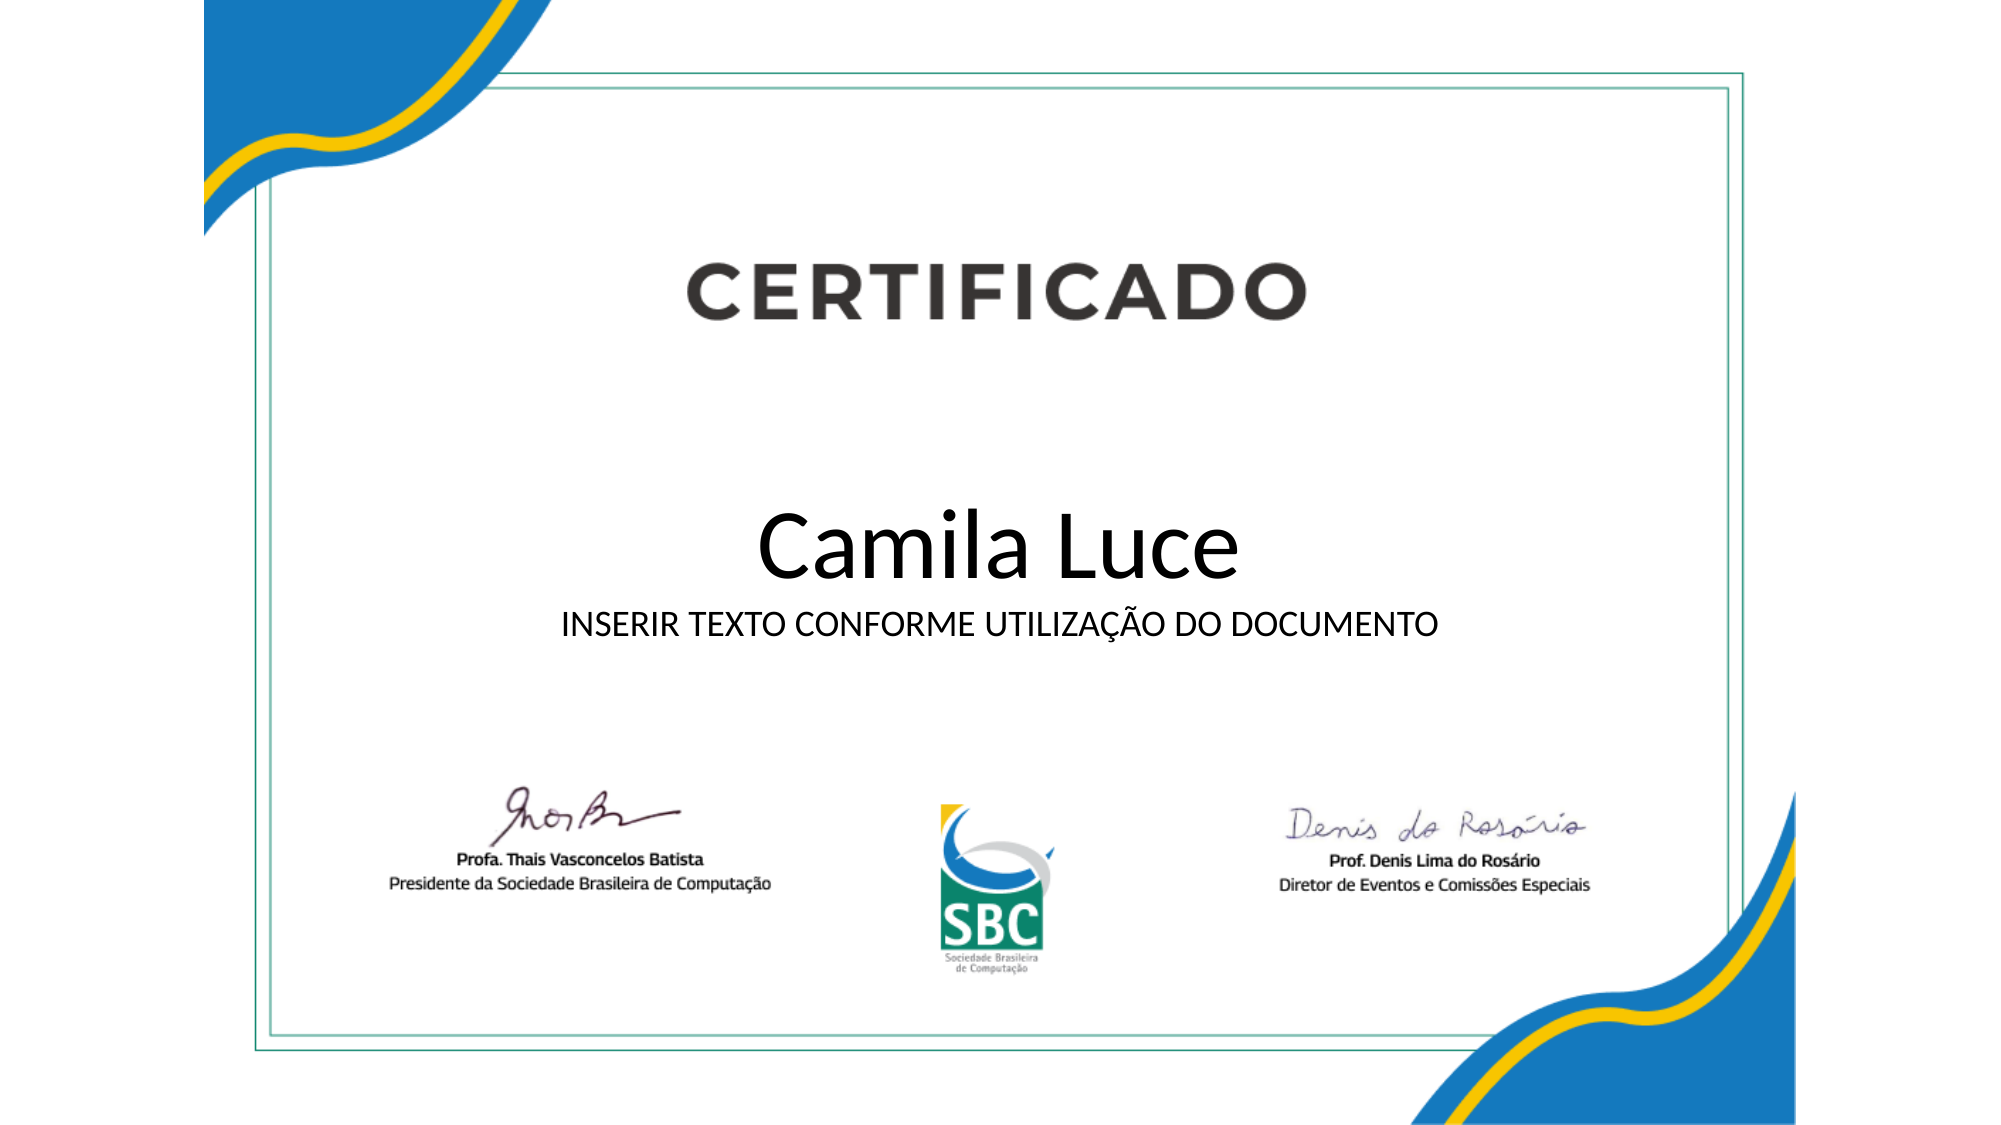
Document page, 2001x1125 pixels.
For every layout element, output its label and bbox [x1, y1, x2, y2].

picture [204, 0, 1796, 1125]
